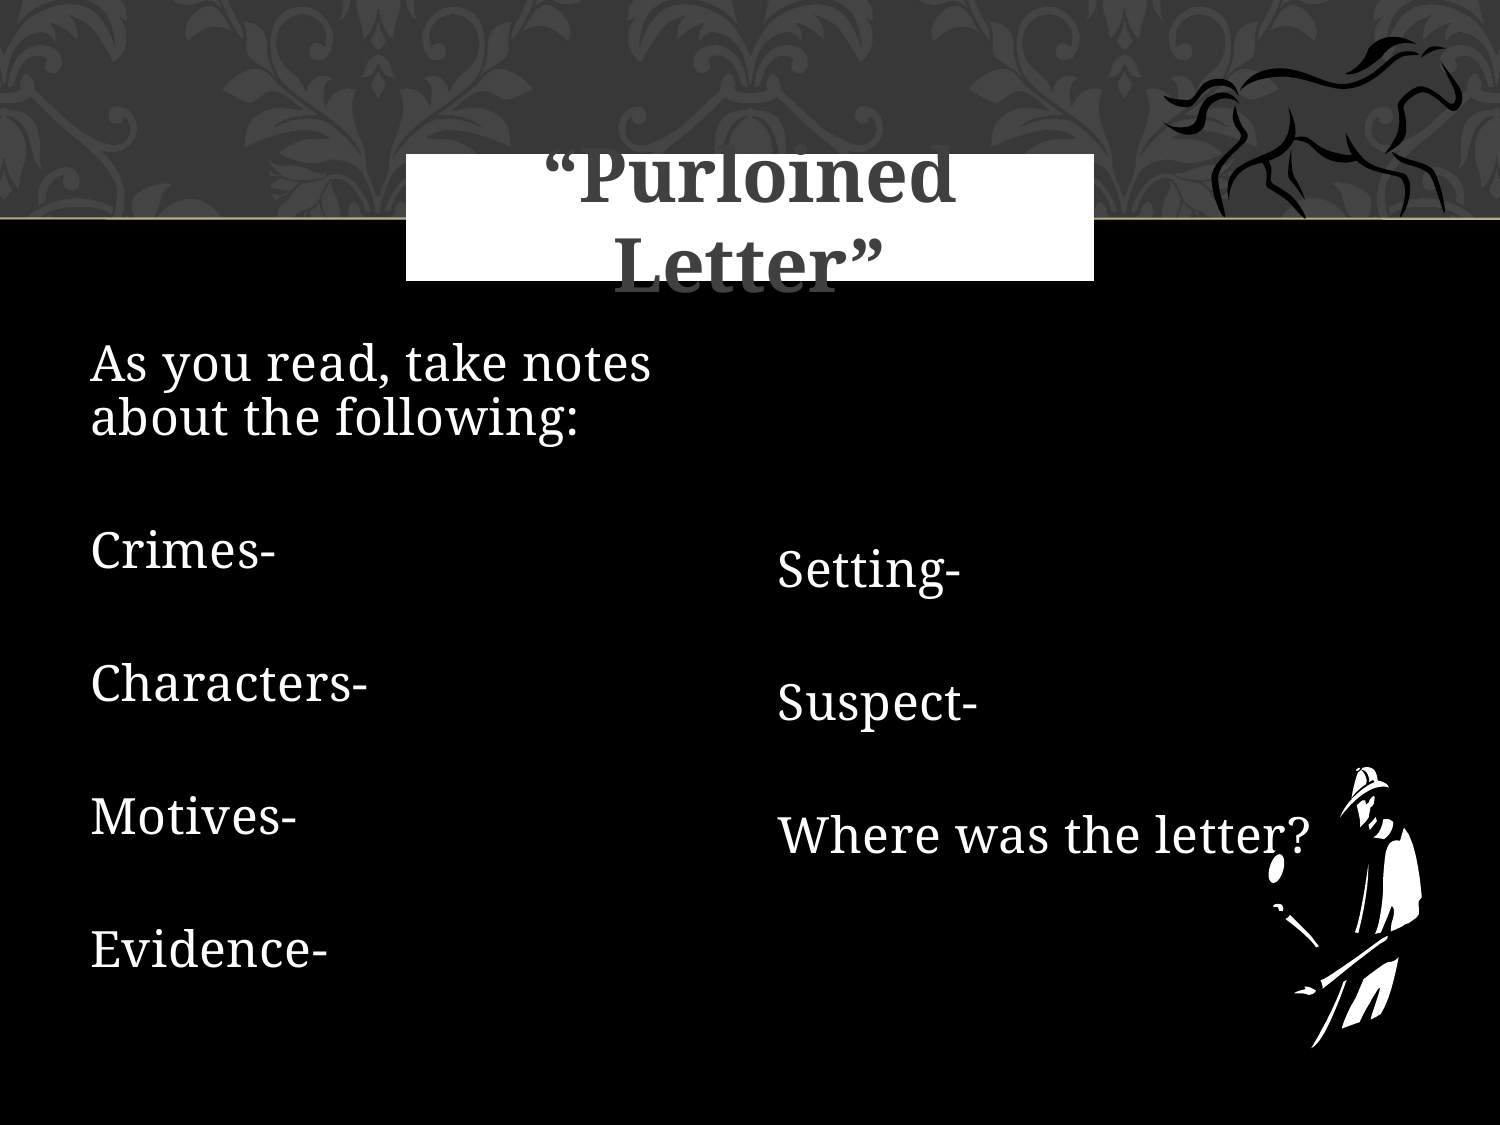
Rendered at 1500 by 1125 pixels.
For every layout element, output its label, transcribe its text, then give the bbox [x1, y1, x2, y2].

picture [1262, 762, 1428, 1056]
list Setting- Suspect- Where was the letter? [762, 331, 1425, 1007]
picture [1162, 24, 1467, 220]
title “Purloined Letter” [406, 154, 1094, 281]
list As you read, take notes about the following: Crimes- Characters- Motives- Evidence- [75, 331, 738, 1007]
